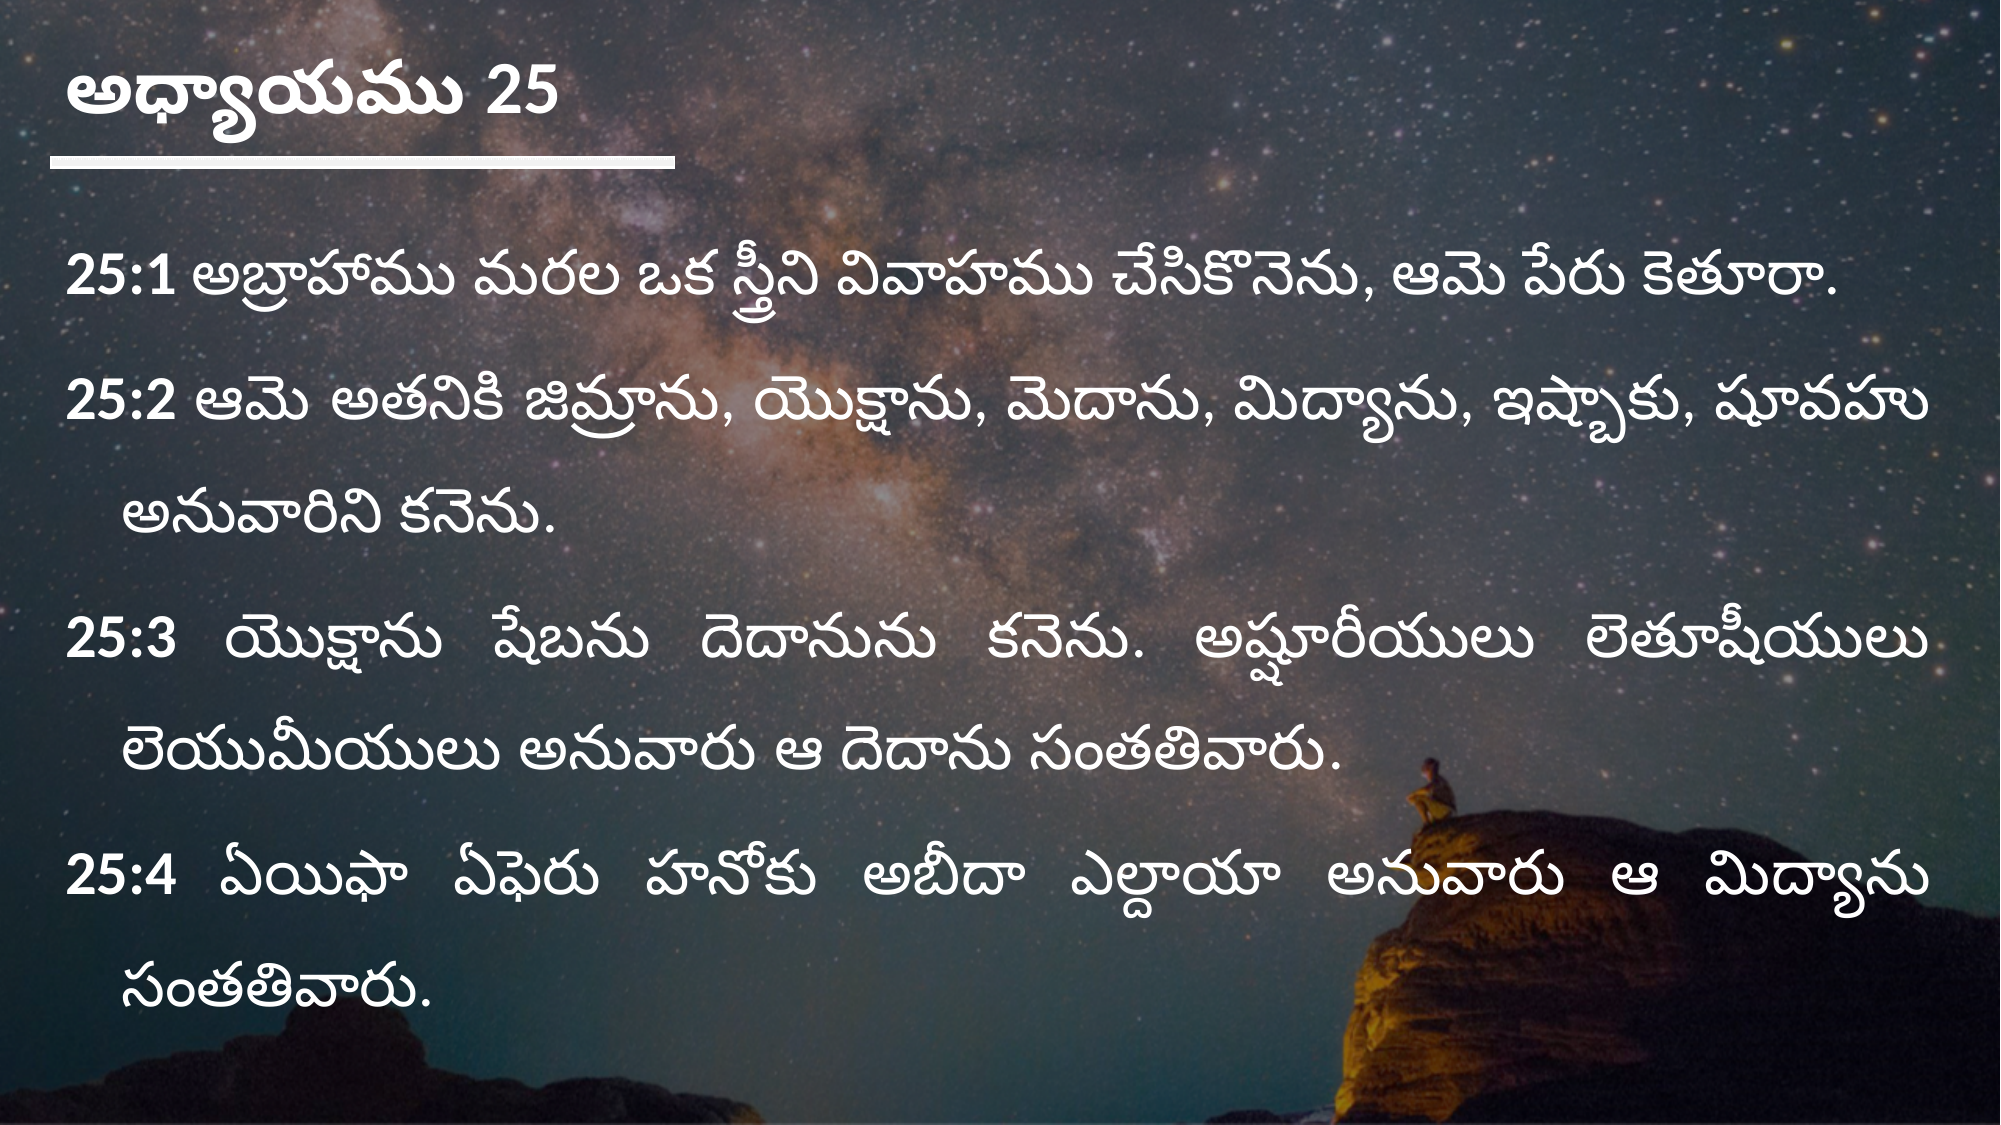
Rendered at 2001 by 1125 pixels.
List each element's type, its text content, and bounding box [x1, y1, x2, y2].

picture [0, 0, 2000, 1125]
list 25:1 అబ్రాహాము మరల ఒక స్త్రీని వివాహము చేసికొనెను, ఆమె పేరు కెతూరా. 25:2 ఆమె అతనికి జిమ్రాను, యొక్షాను, మెదాను, మిద్యాను, ఇష్బాకు, షూవహు అనువారిని కనెను. 25:3 యొక్షాను షేబను దెదానును కనెను. అష్షూరీయులు లెతూషీయులు లెయుమీయులు అనువారు ఆ దెదాను సంతతివారు. 25:4 ఏయిఫా ఏఫెరు హనోకు అబీదా ఎల్దాయా అనువారు ఆ మిద్యాను సంతతివారు. [50, 187, 1946, 1063]
title అధ్యాయము 25 [50, 0, 1925, 167]
